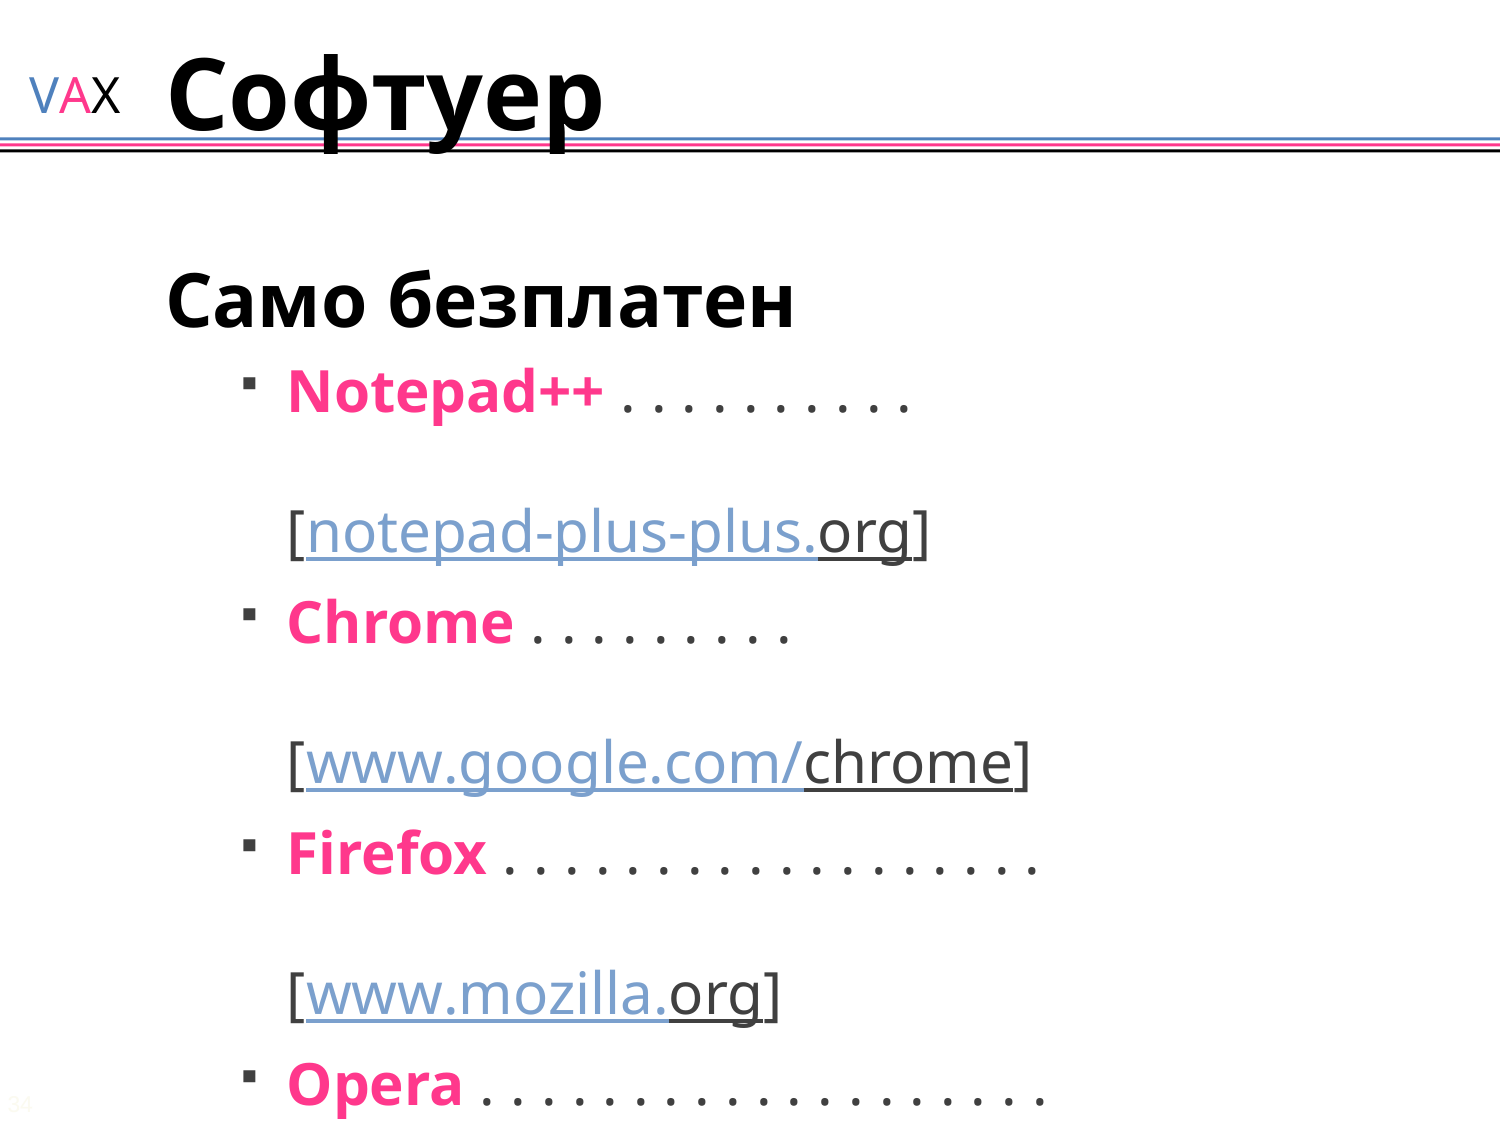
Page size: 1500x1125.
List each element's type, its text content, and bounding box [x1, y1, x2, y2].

list Само безплатен Notepad++ . . . . . . . . . . [notepad-plus-plus.org] Chrome . . . . . . . . . [www.google.com/chrome] Firefox . . . . . . . . . . . . . . . . . . [www.mozilla.org] Opera . . . . . . . . . . . . . . . . . . . [www.opera.com] QuickPHP . . . . . . . . . . . . . [www.zachsaw.com] Можете да ползвате всякакви други алтернативи, ако вършат работа [150, 200, 1488, 1113]
title Софтуер [0, 37, 1500, 144]
